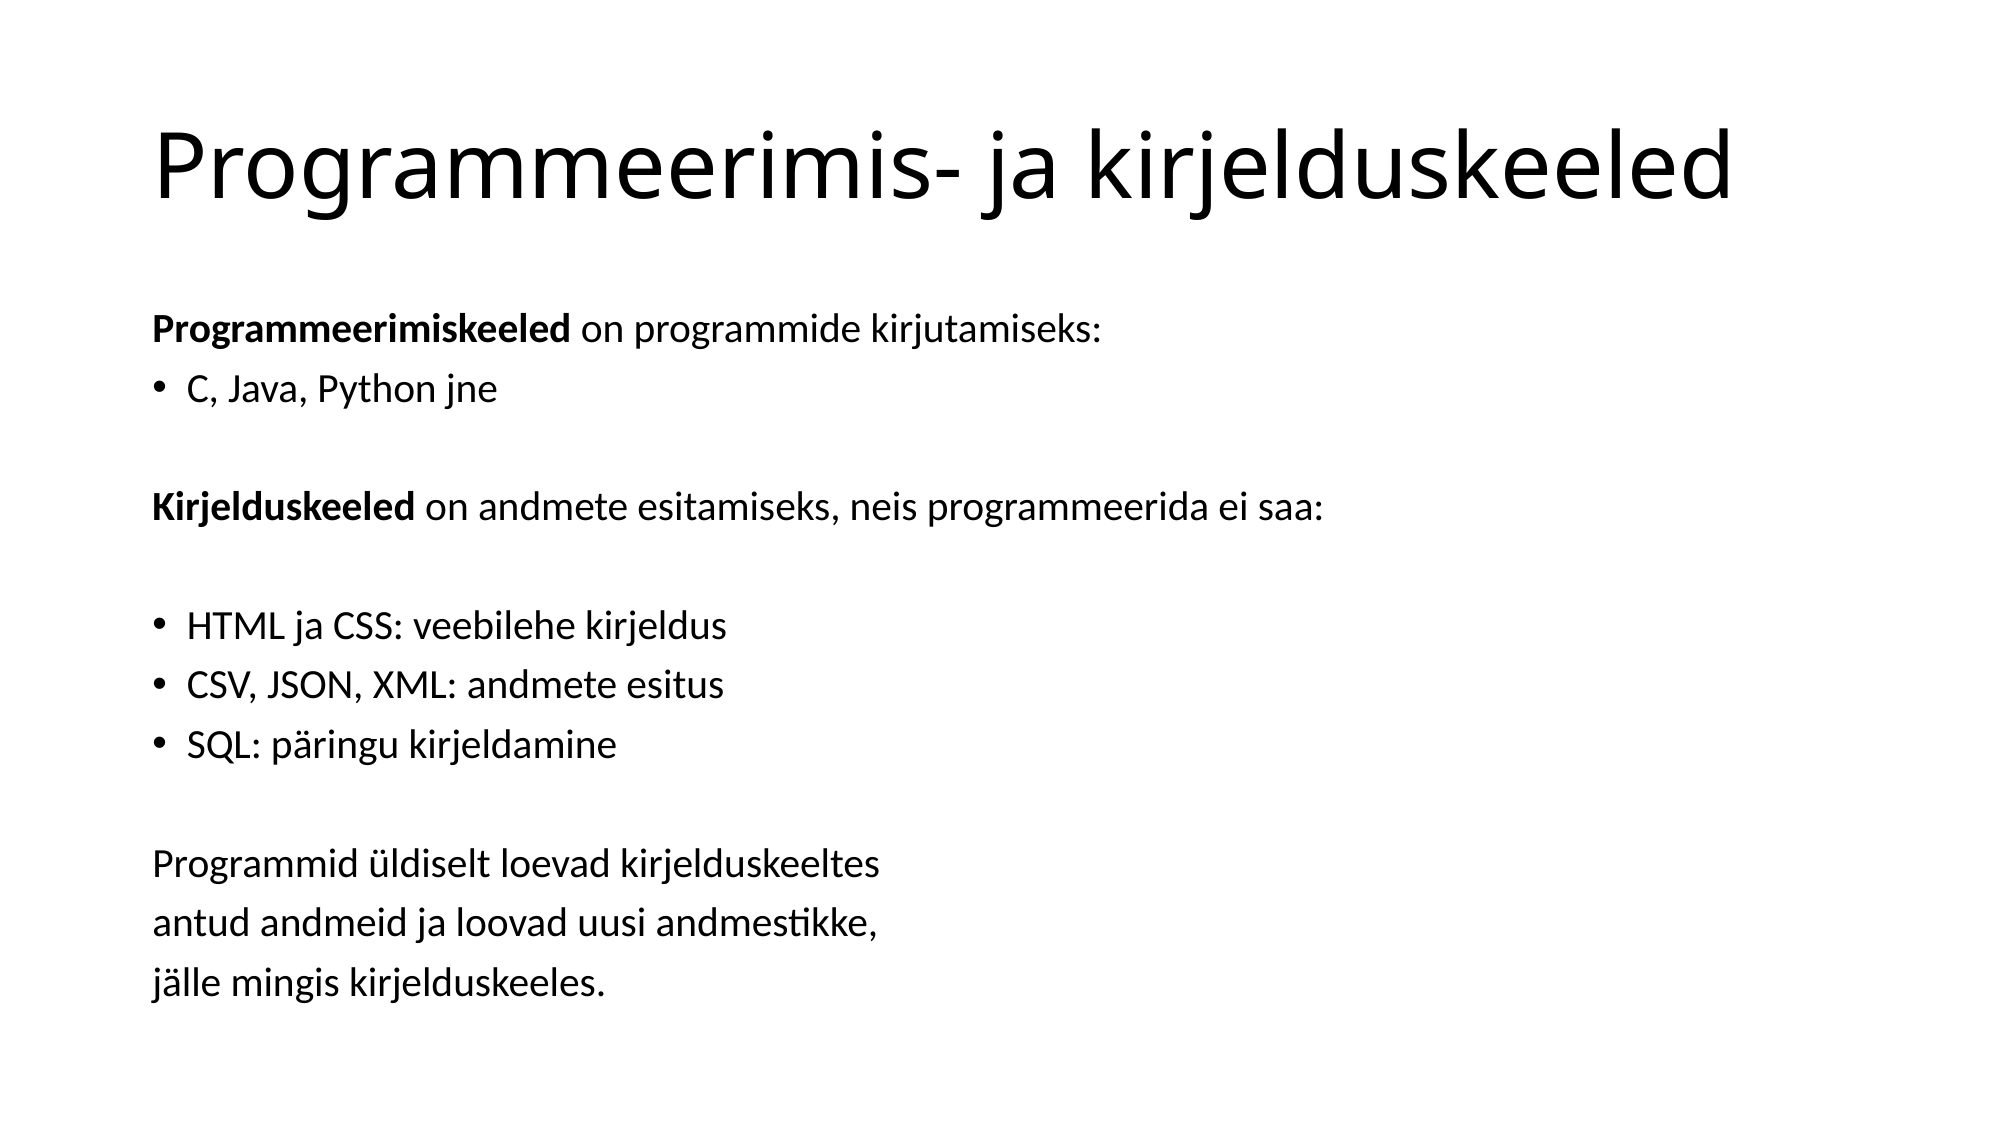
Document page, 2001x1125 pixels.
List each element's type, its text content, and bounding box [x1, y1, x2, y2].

title Programmeerimis- ja kirjelduskeeled [137, 59, 1863, 278]
list Programmeerimiskeeled on programmide kirjutamiseks: C, Java, Python jne Kirjelduskeeled on andmete esitamiseks, neis programmeerida ei saa: HTML ja CSS: veebilehe kirjeldus CSV, JSON, XML: andmete esitus SQL: päringu kirjeldamine Programmid üldiselt loevad kirjelduskeeltes antud andmeid ja loovad uusi andmestikke, jälle mingis kirjelduskeeles. [137, 299, 1863, 1014]
